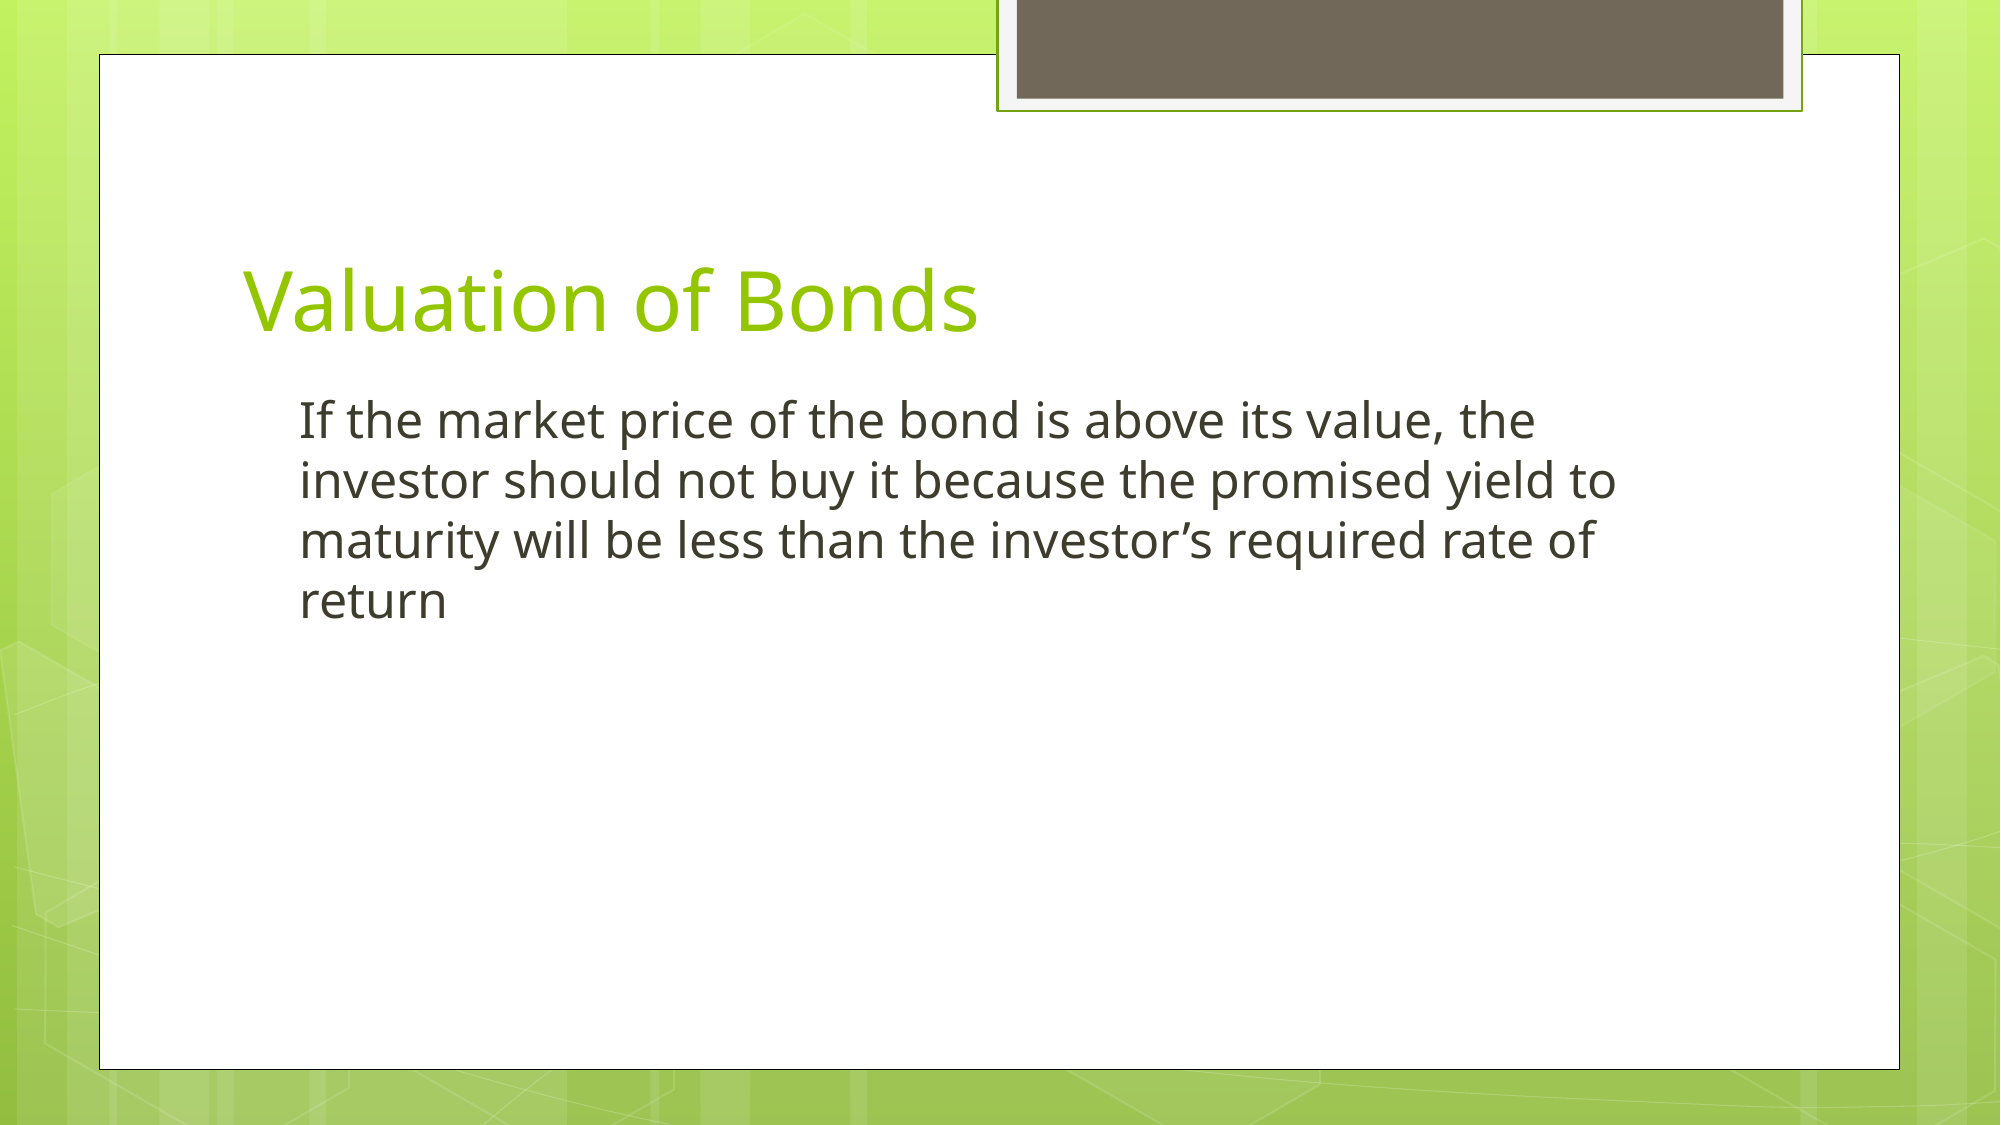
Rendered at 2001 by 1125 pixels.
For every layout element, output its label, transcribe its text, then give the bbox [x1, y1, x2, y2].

list If the market price of the bond is above its value, the investor should not buy it because the promised yield to maturity will be less than the investor’s required rate of return [228, 381, 1711, 957]
title Valuation of Bonds [228, 168, 1765, 357]
